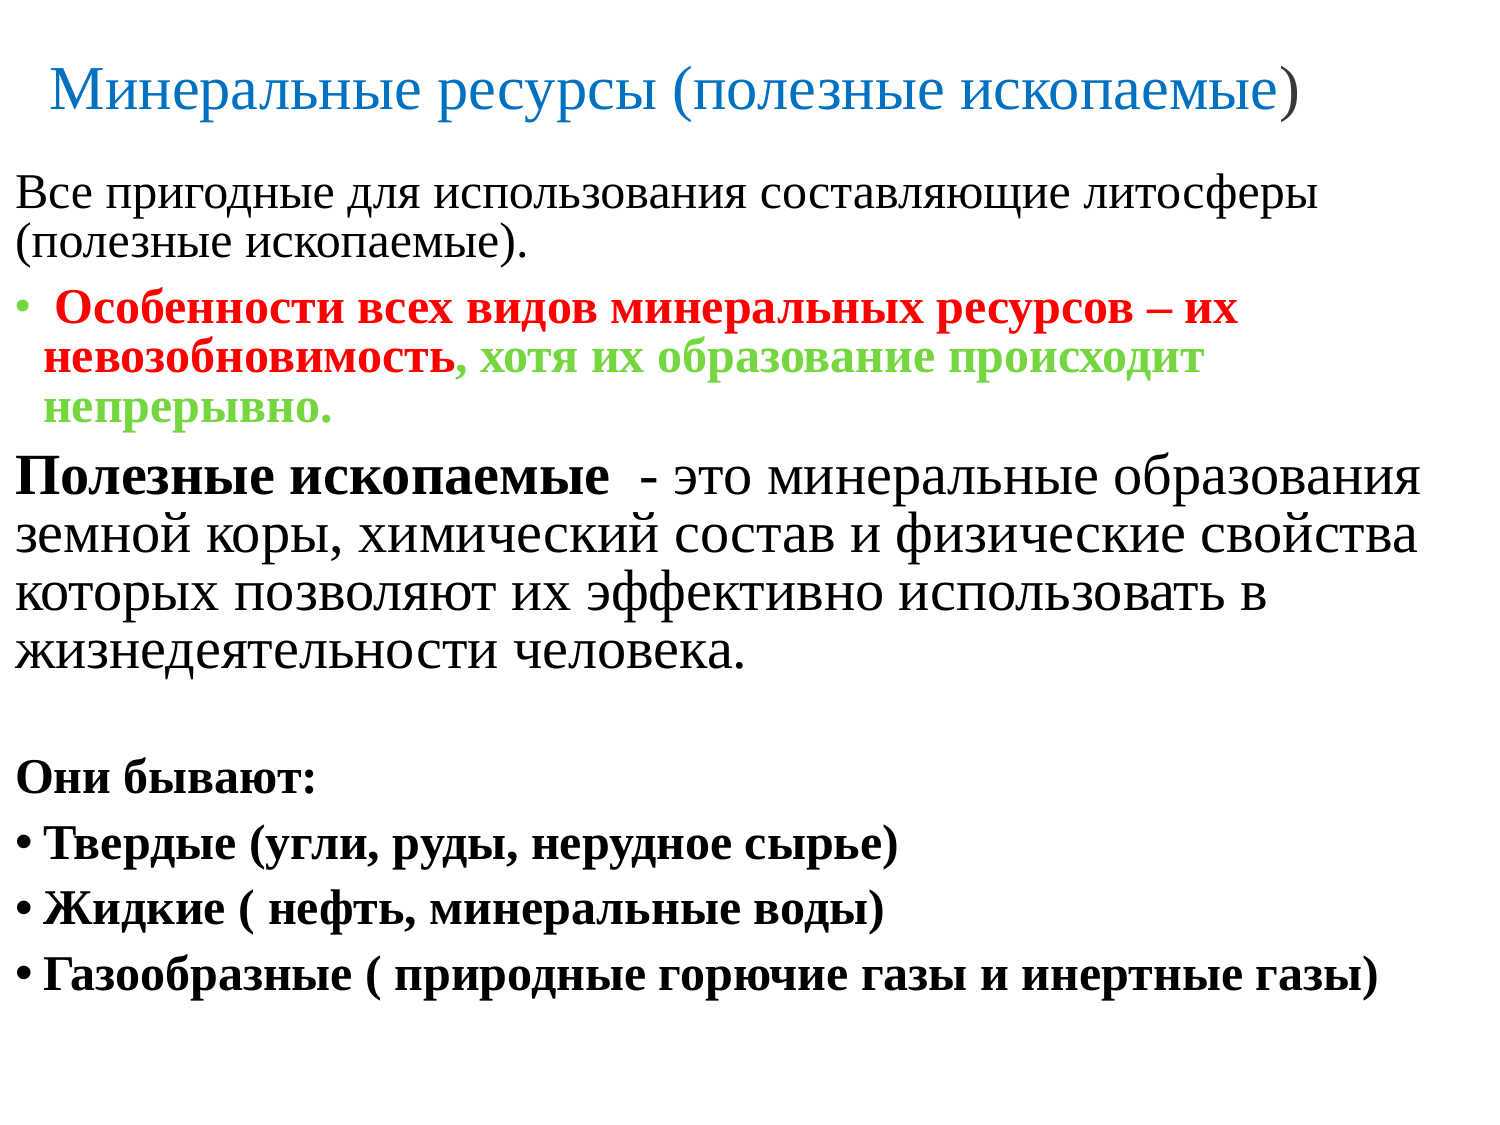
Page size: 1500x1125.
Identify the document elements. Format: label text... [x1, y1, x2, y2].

list Все пригодные для использования составляющие литосферы (полезные ископаемые). Особенности всех видов минеральных ресурсов – их невозобновимость, хотя их образование происходит непрерывно. Полезные ископаемые - это минеральные образования земной коры, химический состав и физические свойства которых позволяют их эффективно использовать в жизнедеятельности человека. Они бывают: Твердые (угли, руды, нерудное сырье) Жидкие ( нефть, минеральные воды) Газообразные ( природные горючие газы и инертные газы) [0, 160, 1500, 1125]
title Минеральные ресурсы (полезные ископаемые) [0, 45, 1350, 138]
